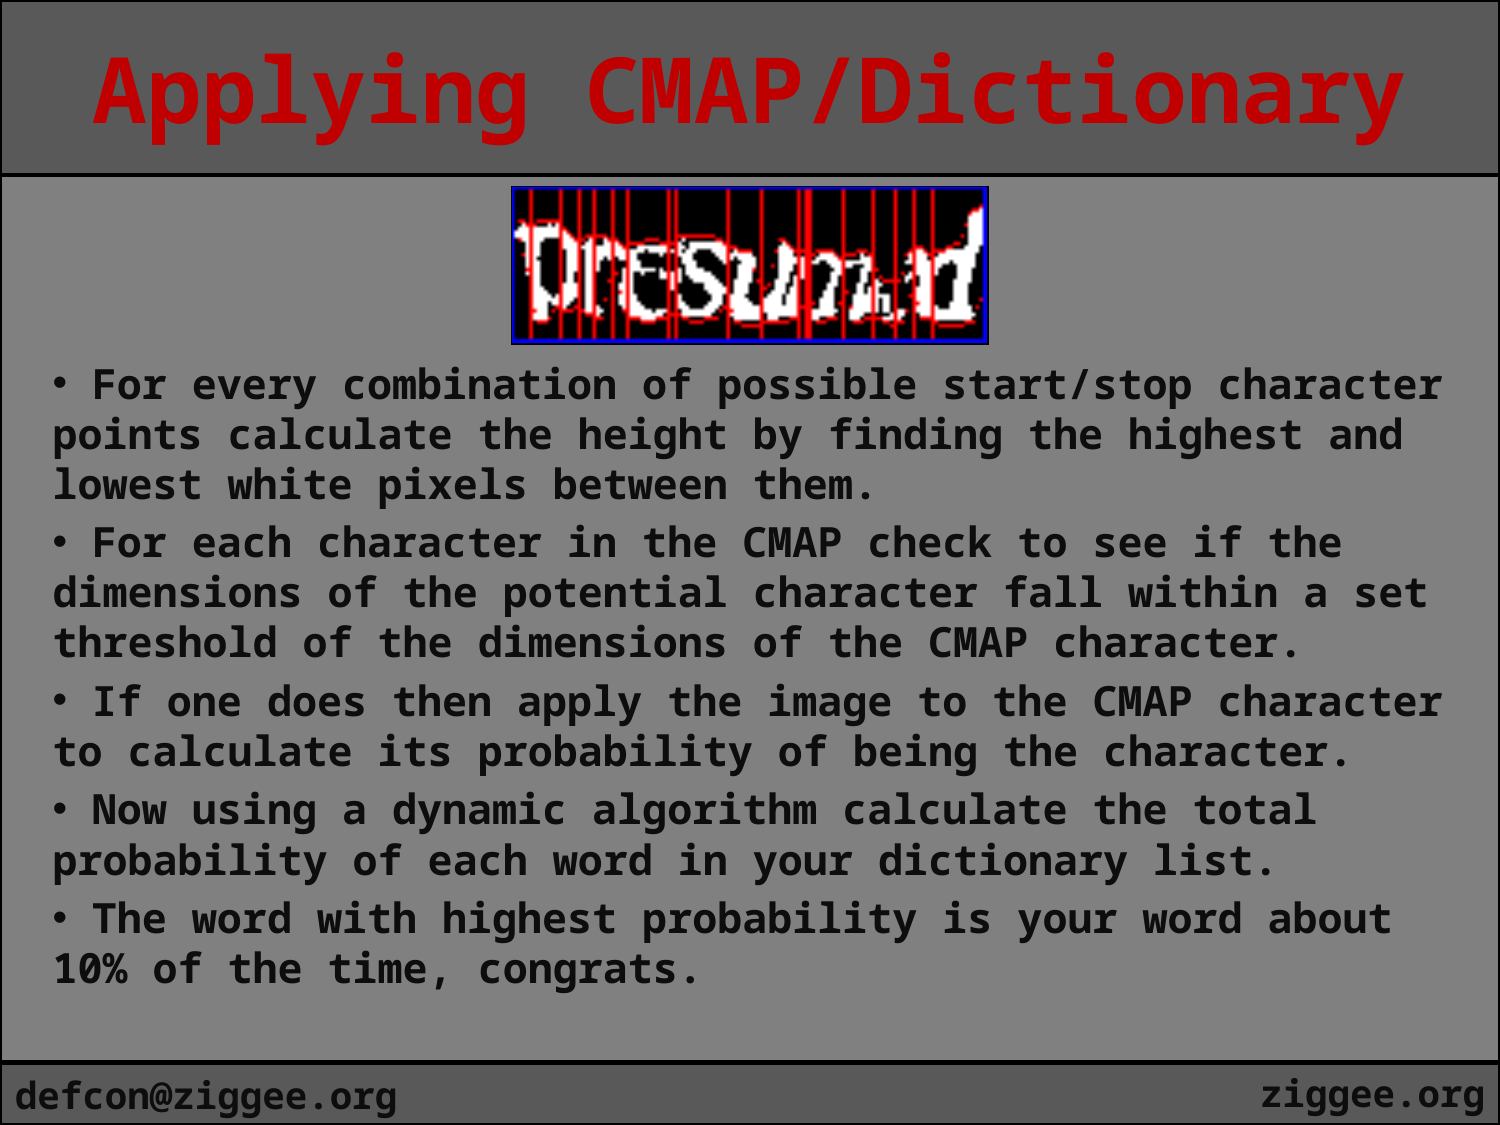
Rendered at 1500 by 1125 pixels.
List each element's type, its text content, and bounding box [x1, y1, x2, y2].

text_box [0, 1060, 1500, 1125]
subtitle For every combination of possible start/stop character points calculate the height by finding the highest and lowest white pixels between them. For each character in the CMAP check to see if the dimensions of the potential character fall within a set threshold of the dimensions of the CMAP character. If one does then apply the image to the CMAP character to calculate its probability of being the character. Now using a dynamic algorithm calculate the total probability of each word in your dictionary list. The word with highest probability is your word about 10% of the time, congrats. [37, 350, 1463, 1013]
text_box Applying CMAP/Dictionary [0, 0, 1500, 175]
text_box defcon@ziggee.org [0, 1064, 463, 1125]
text_box [0, 177, 1500, 1060]
picture [512, 187, 988, 344]
text_box ziggee.org [1187, 1062, 1500, 1123]
